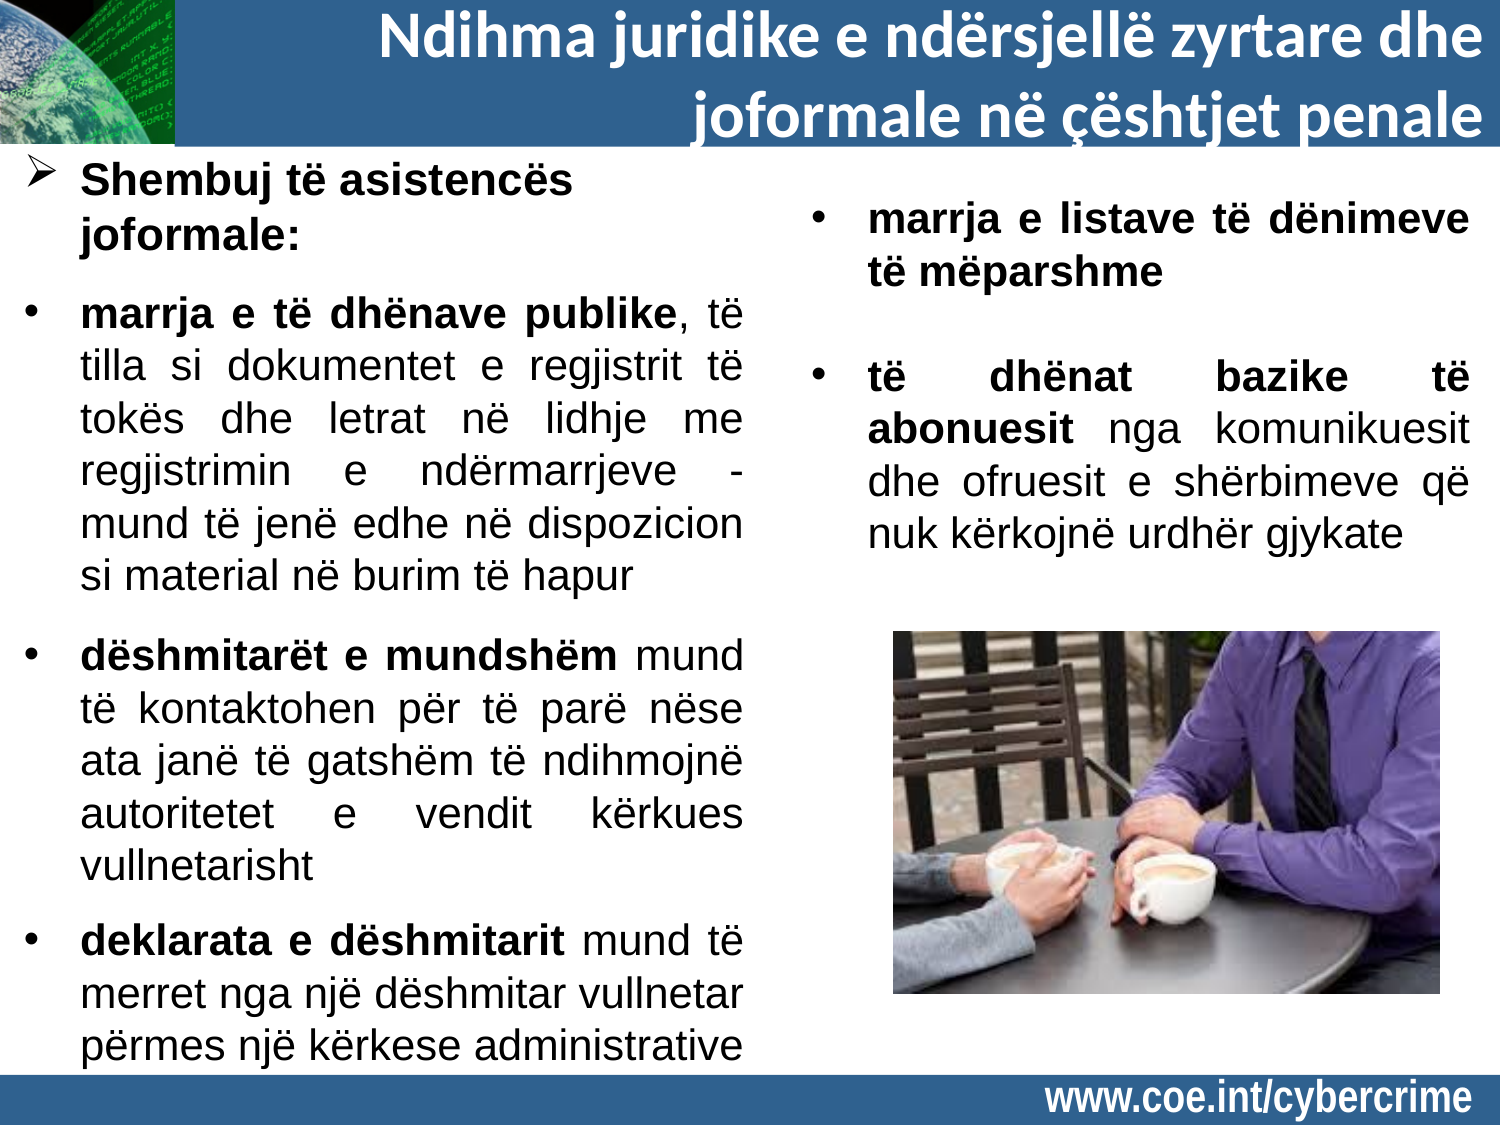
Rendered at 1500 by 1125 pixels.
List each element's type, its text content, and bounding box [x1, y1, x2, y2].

text_box Ndihma juridike e ndërsjellë zyrtare dhe joformale në çështjet penale [179, 0, 1500, 149]
picture [0, 0, 175, 144]
text_box Shembuj të asistencës joformale: marrja e të dhënave publike, të tilla si dokumentet e regjistrit të tokës dhe letrat në lidhje me regjistrimin e ndërmarrjeve - mund të jenë edhe në dispozicion si material në burim të hapur dëshmitarët e mundshëm mund të kontaktohen për të parë nëse ata janë të gatshëm të ndihmojnë autoritetet e vendit kërkues vullnetarisht deklarata e dëshmitarit mund të merret nga një dëshmitar vullnetar përmes një kërkese administrative [9, 142, 760, 1077]
text_box [0, 1073, 1030, 1125]
text_box www.coe.int/cybercrime [1030, 1059, 1500, 1125]
text_box marrja e listave të dënimeve të mëparshme të dhënat bazike të abonuesit nga komunikuesit dhe ofruesit e shërbimeve që nuk kërkojnë urdhër gjykate [796, 182, 1486, 565]
picture [893, 631, 1441, 994]
